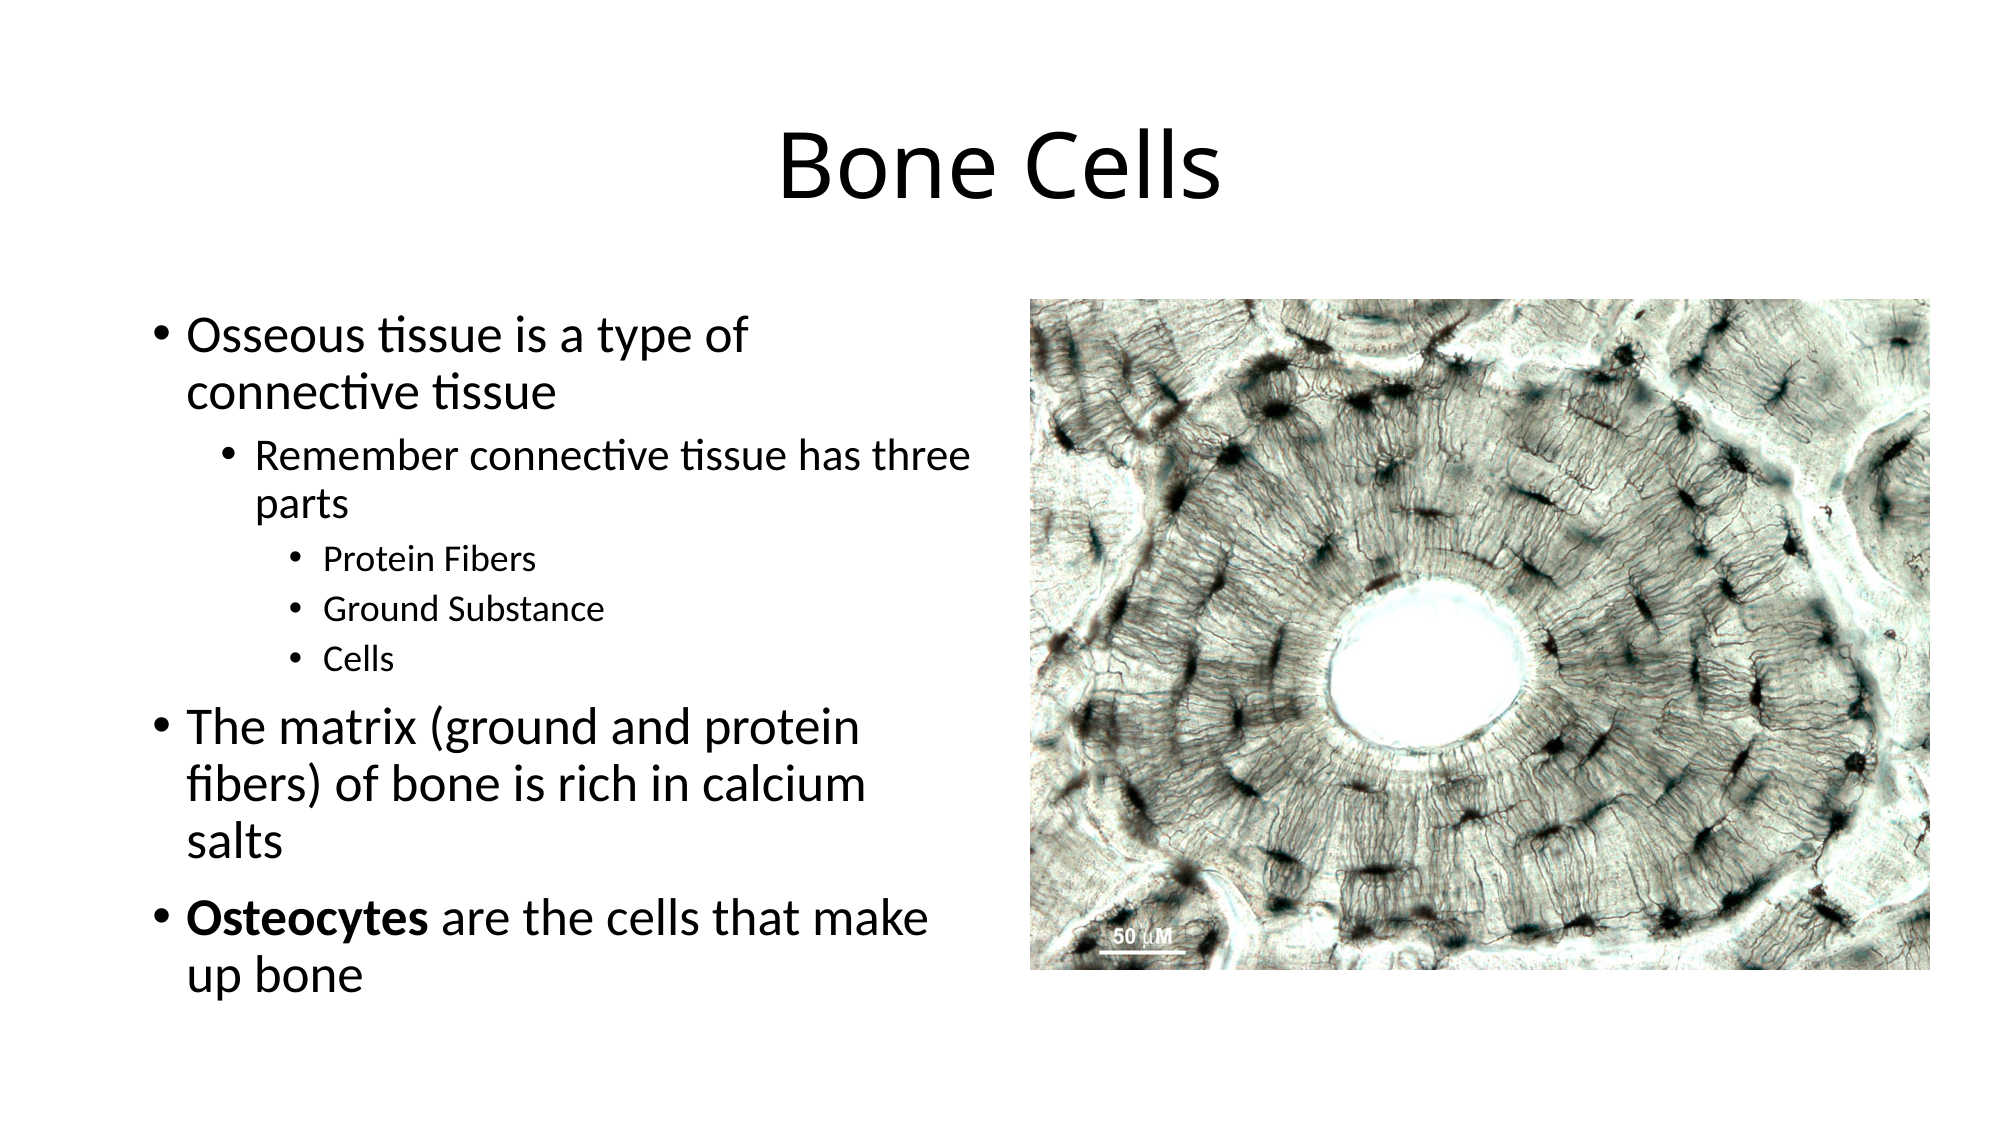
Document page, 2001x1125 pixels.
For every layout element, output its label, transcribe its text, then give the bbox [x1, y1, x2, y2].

picture [1030, 299, 1930, 970]
title Bone Cells [137, 59, 1863, 278]
list Osseous tissue is a type of connective tissue Remember connective tissue has three parts Protein Fibers Ground Substance Cells The matrix (ground and protein fibers) of bone is rich in calcium salts Osteocytes are the cells that make up bone [137, 299, 988, 1014]
